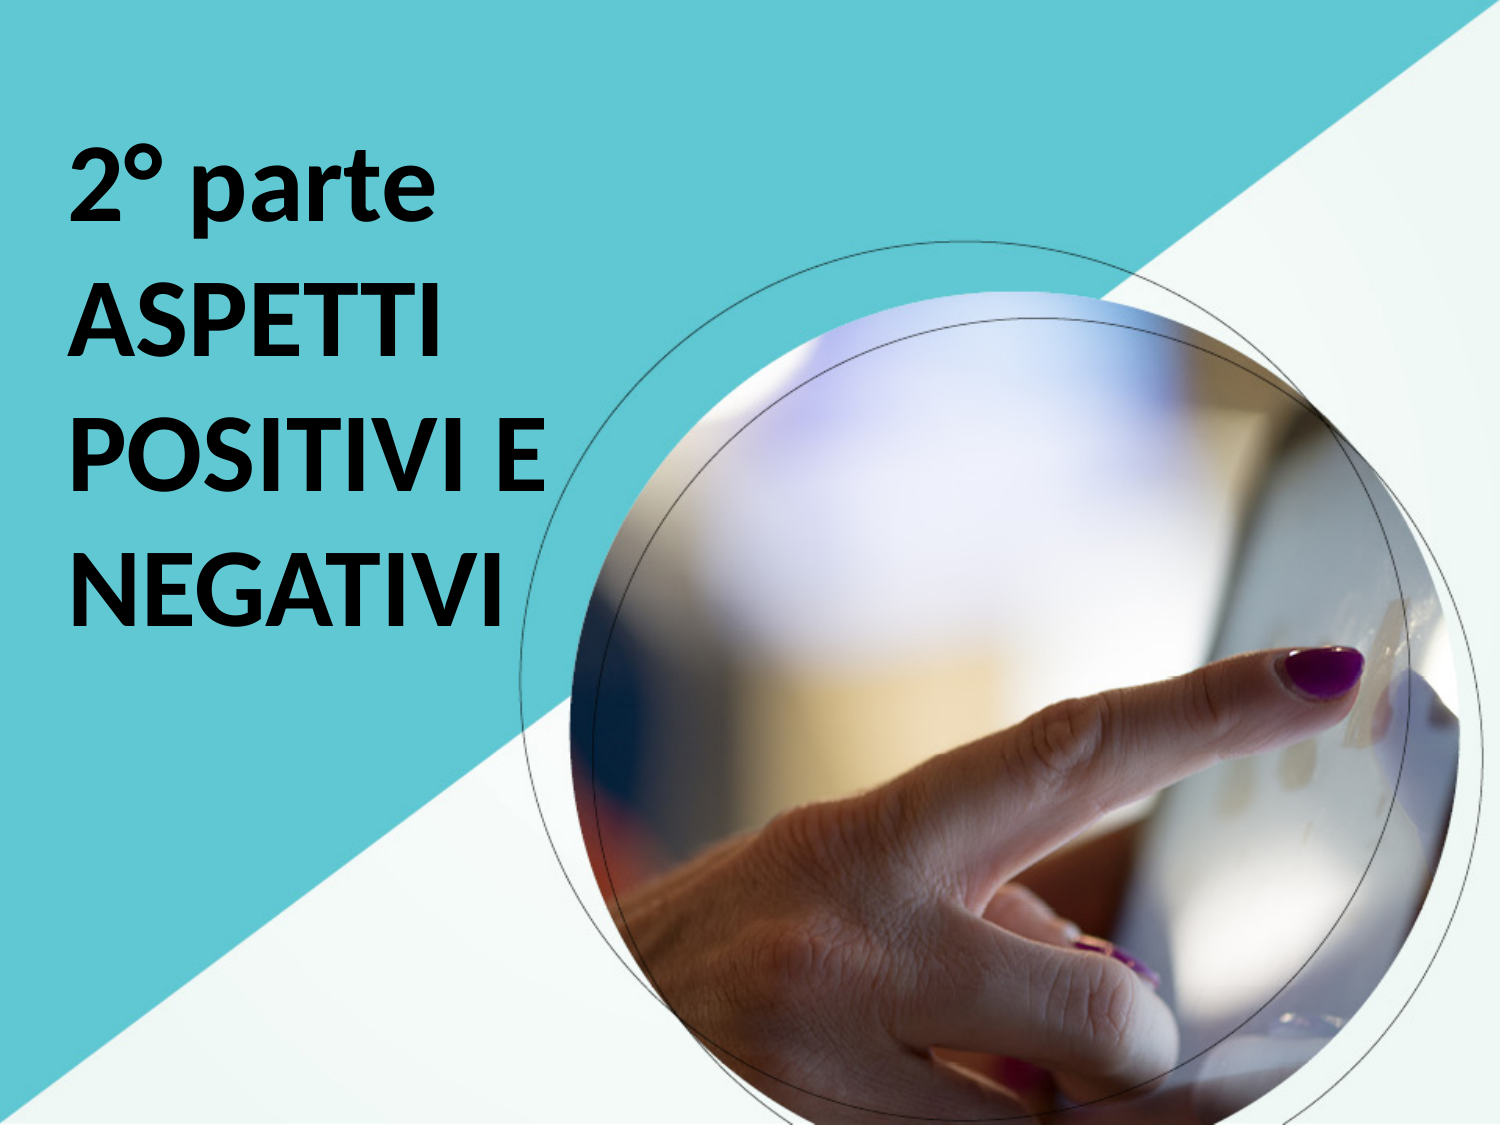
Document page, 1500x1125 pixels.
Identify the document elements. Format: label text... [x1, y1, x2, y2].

text_box 2° parte ASPETTI POSITIVI E NEGATIVI [52, 101, 1172, 657]
picture [0, 0, 1500, 1125]
